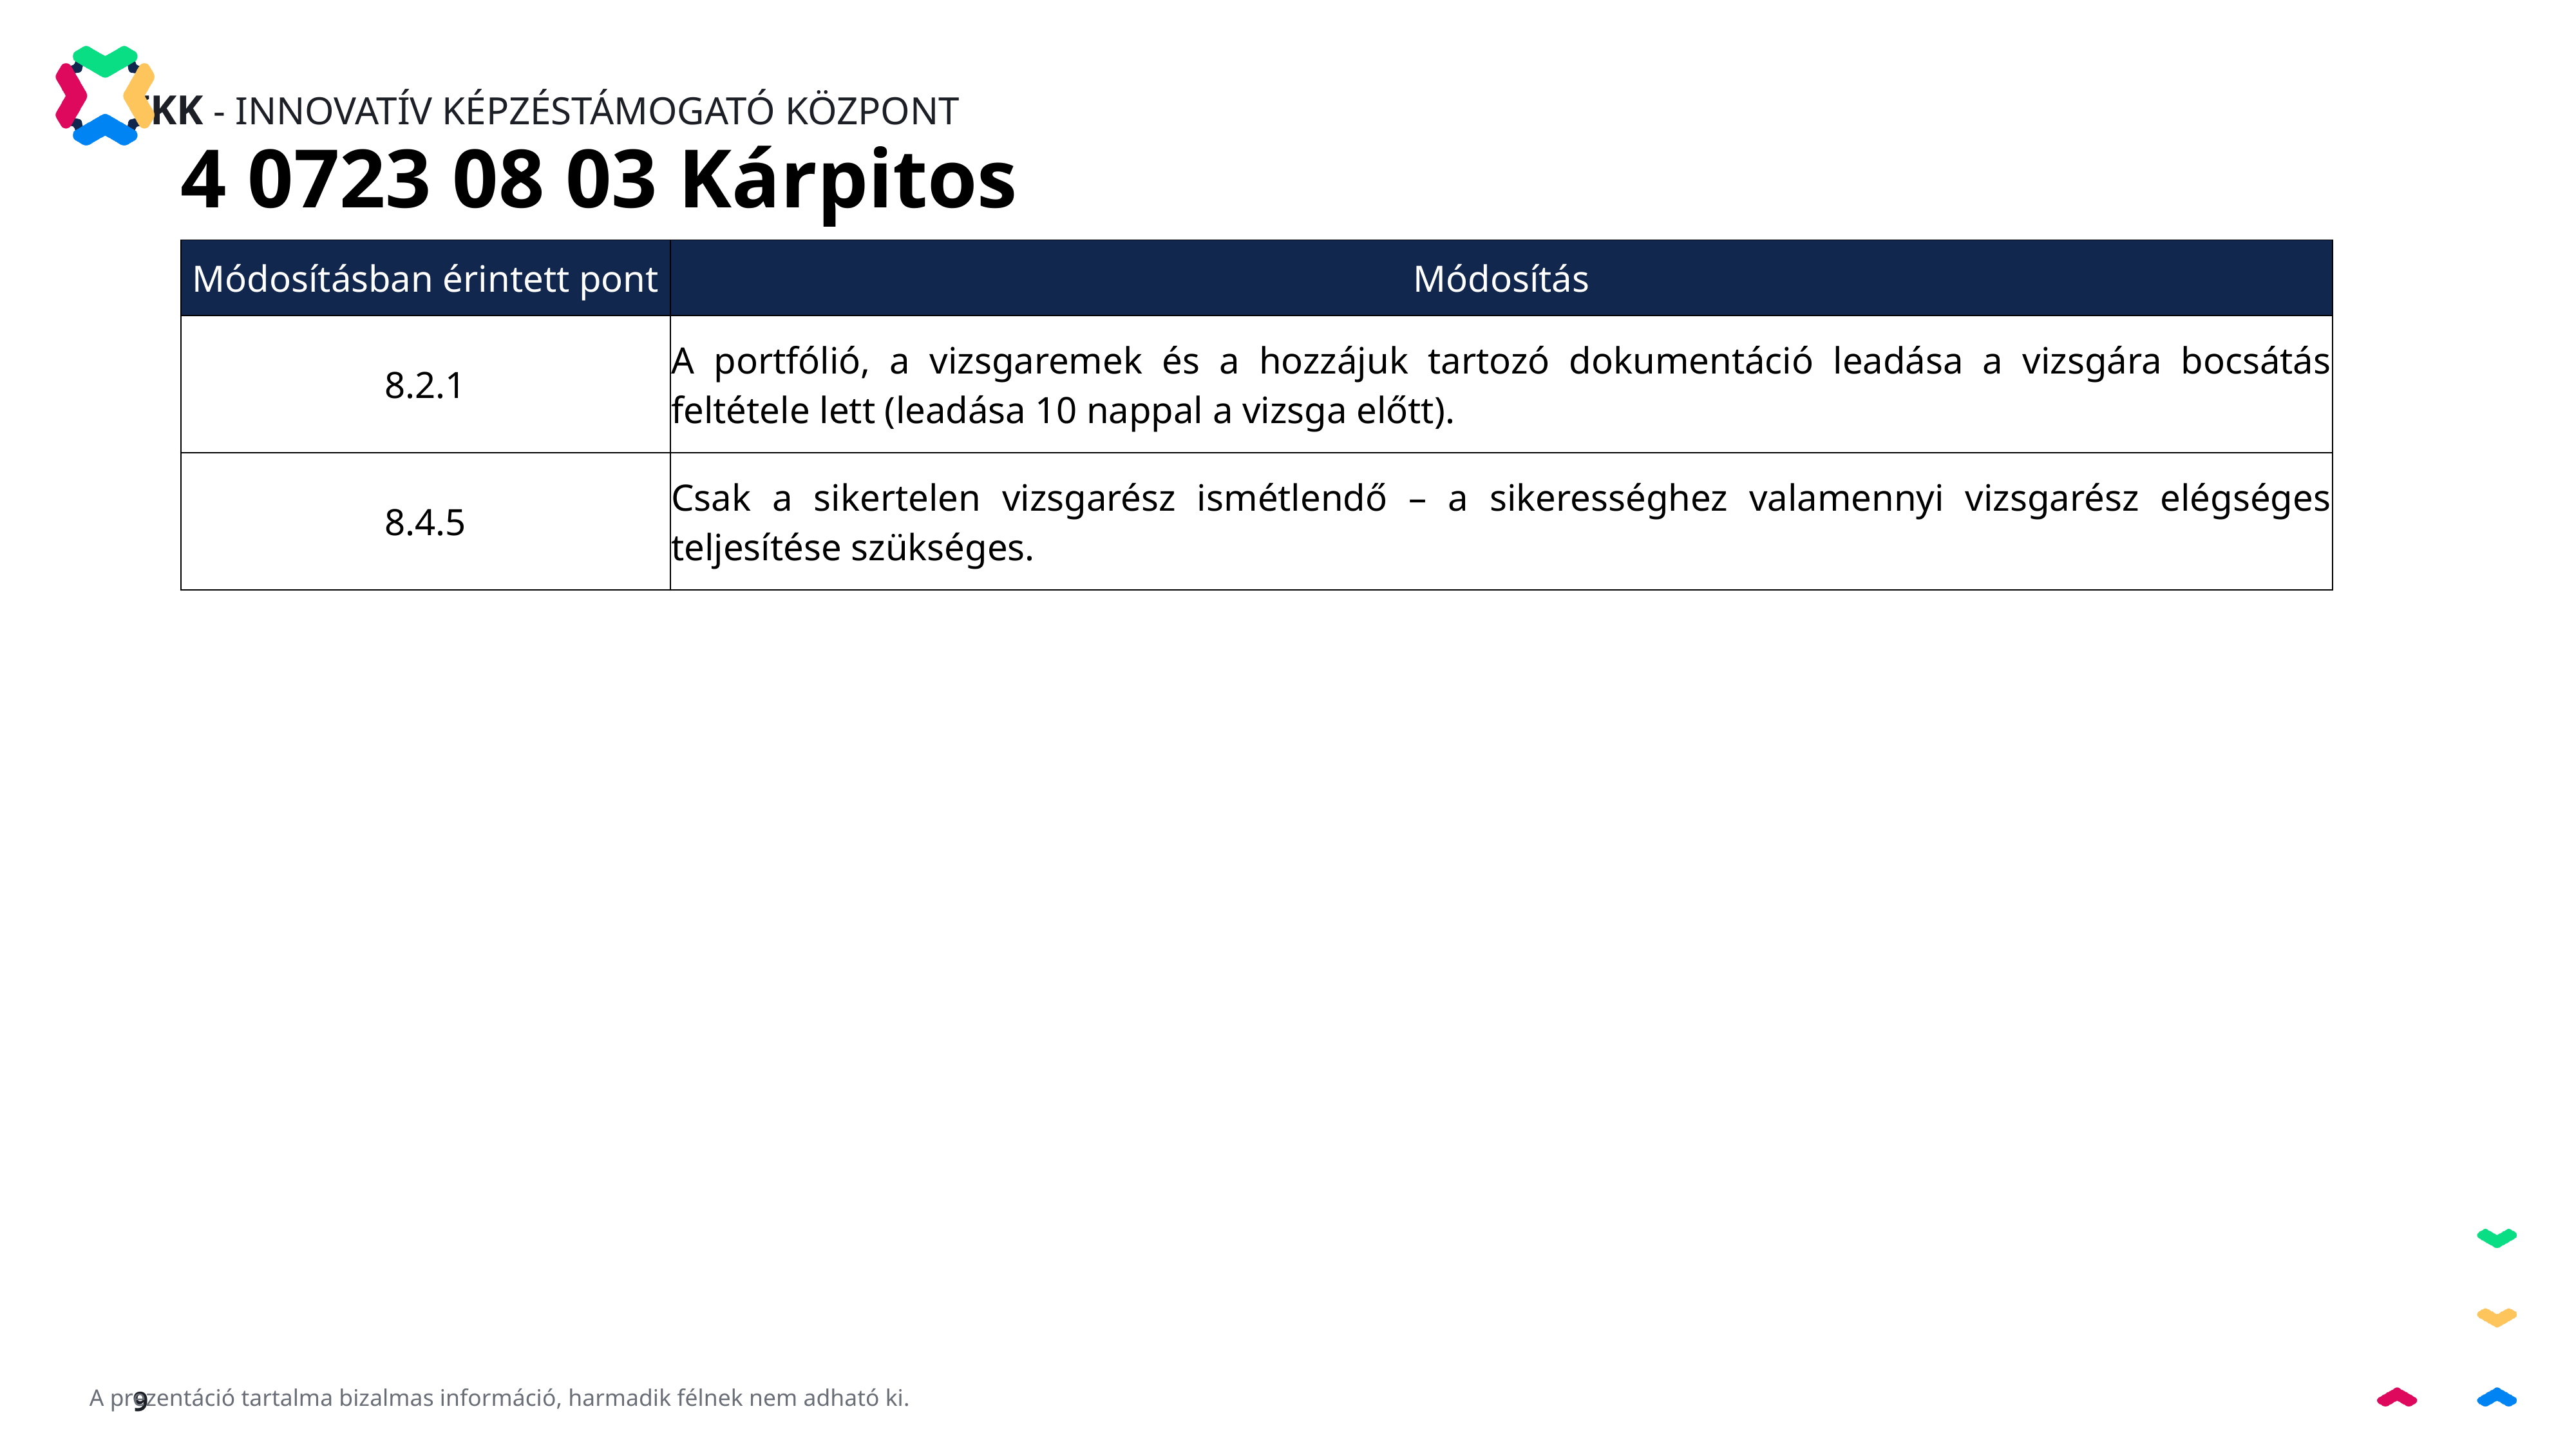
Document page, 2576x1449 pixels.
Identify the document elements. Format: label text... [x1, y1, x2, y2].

table_cell 8.2.1 [182, 316, 670, 452]
table_cell Csak a sikertelen vizsgarész ismétlendő – a sikerességhez valamennyi vizsgarész elégséges teljesítése szükséges. [671, 453, 2332, 589]
table_cell A portfólió, a vizsgaremek és a hozzájuk tartozó dokumentáció leadása a vizsgára bocsátás feltétele lett (leadása 10 nappal a vizsga előtt). [671, 316, 2332, 452]
table_header Módosítás [671, 240, 2332, 315]
list 4 0723 08 03 Kárpitos [180, 127, 2320, 213]
picture [2377, 1229, 2517, 1406]
table_cell 8.4.5 [182, 453, 670, 589]
table_header Módosításban érintett pont [182, 240, 670, 315]
picture [55, 46, 155, 146]
